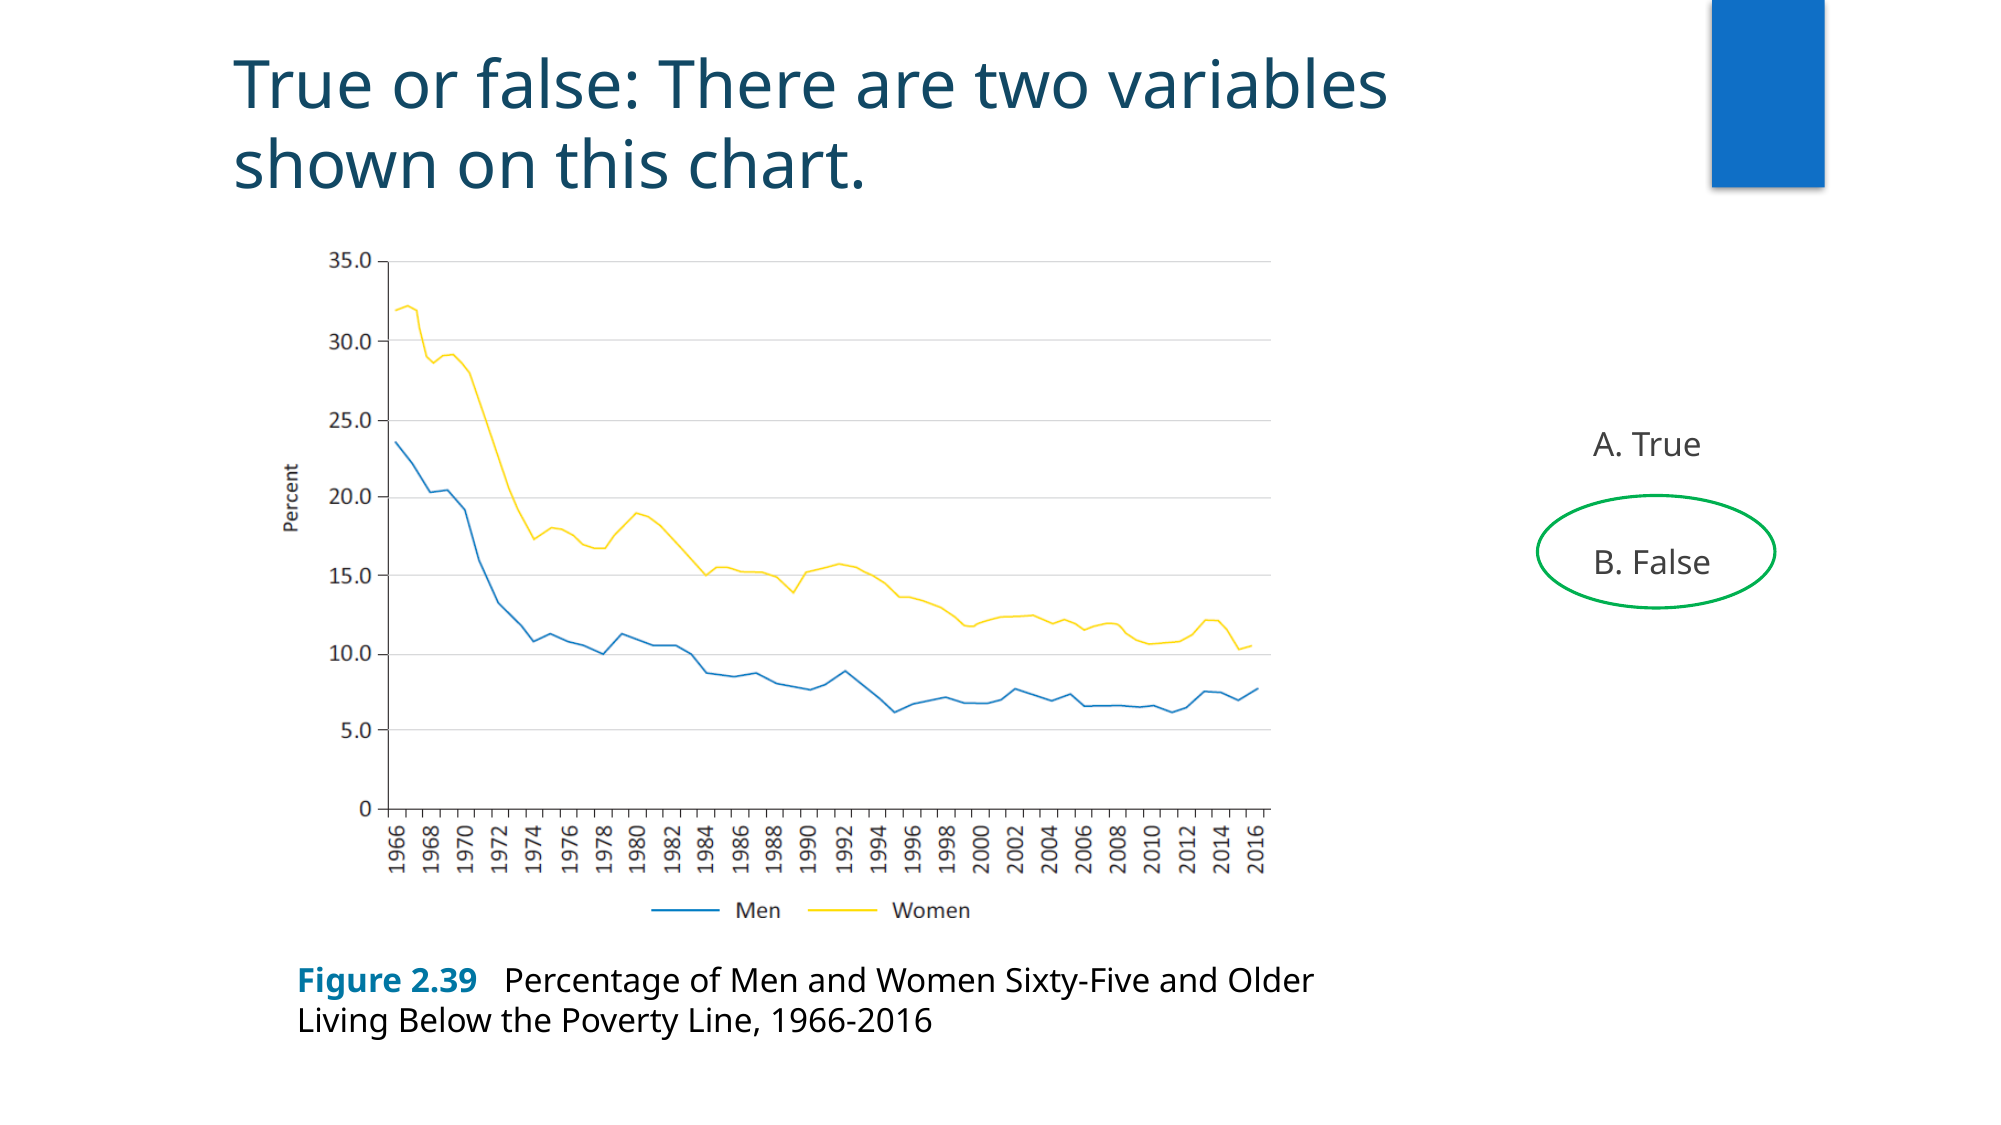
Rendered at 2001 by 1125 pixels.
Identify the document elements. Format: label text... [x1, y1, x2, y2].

list A. True B. False [1512, 375, 1894, 851]
picture [281, 249, 1271, 918]
title True or false: There are two variables shown on this chart. [218, 27, 1569, 216]
text_box Figure 2.39 Percentage of Men and Women Sixty-Five and Older Living Below the Poverty Line, 1966-2016 [282, 952, 1375, 1047]
text_box [1535, 493, 1777, 610]
